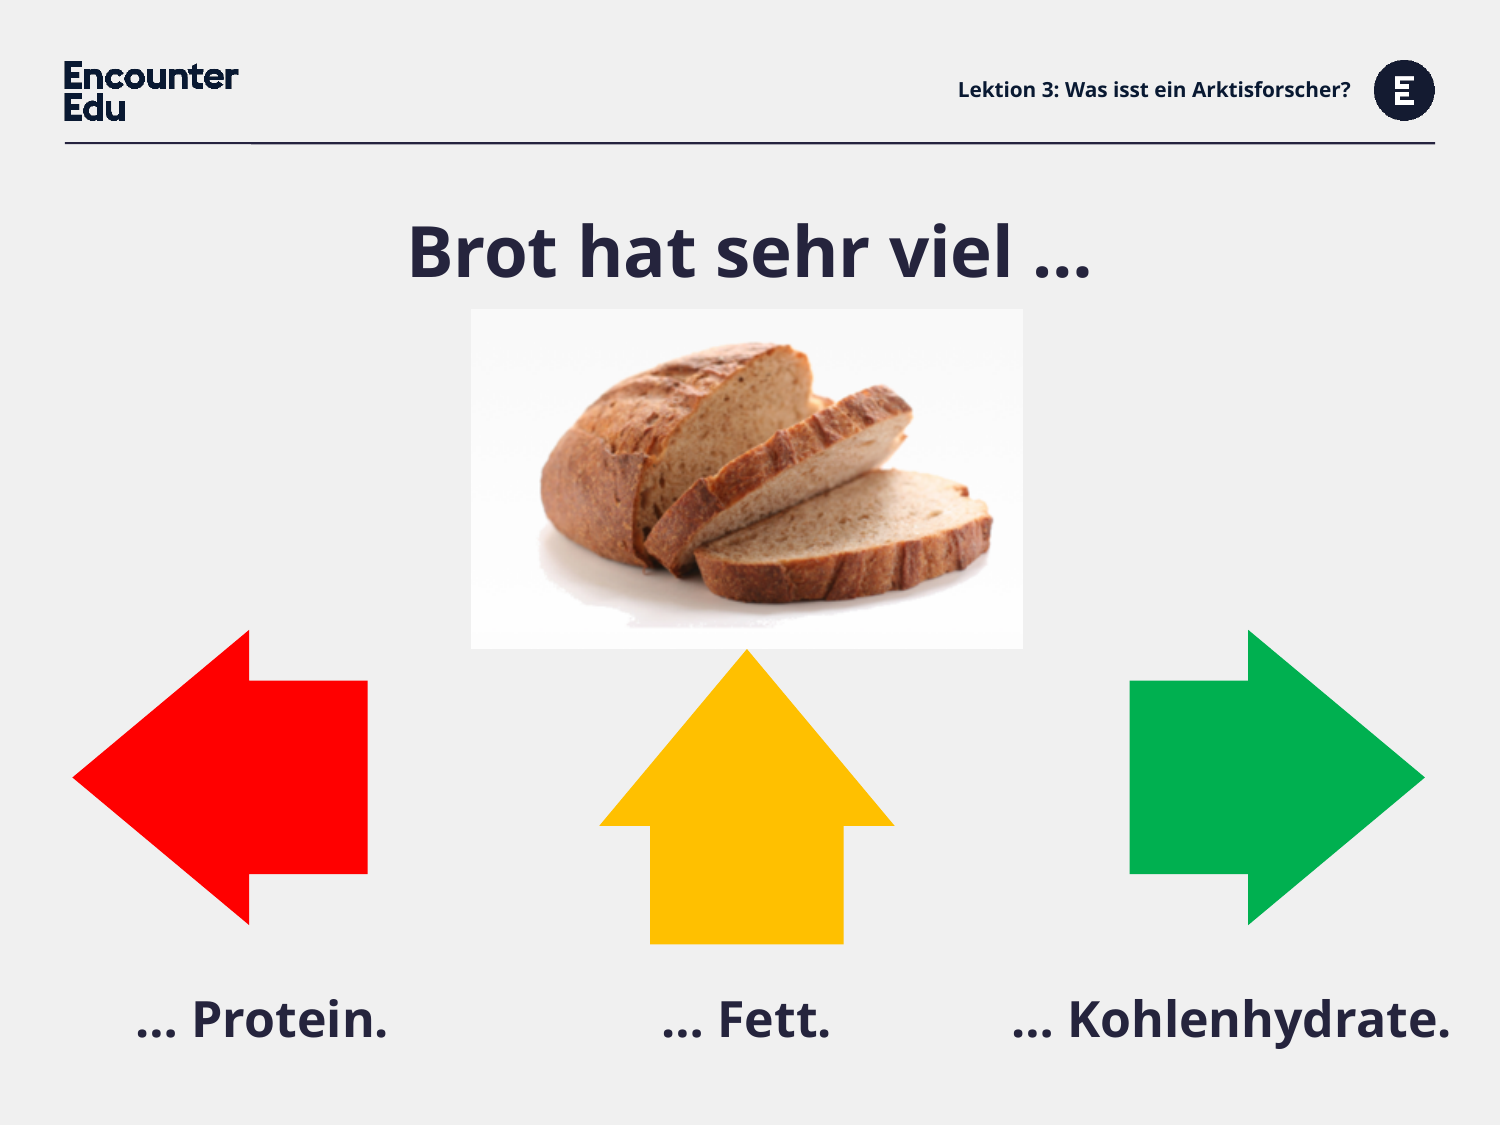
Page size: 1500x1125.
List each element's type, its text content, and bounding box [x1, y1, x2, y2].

text_box [597, 650, 897, 947]
table_header … Fett. [505, 976, 989, 1125]
title Lektion 3: Was isst ein Arktisforscher? [749, 67, 1359, 114]
text_box [1127, 627, 1428, 927]
picture [60, 59, 243, 122]
text_box Brot hat sehr viel … [73, 199, 1427, 300]
picture [1372, 58, 1436, 122]
table_header … Protein. [20, 976, 505, 1125]
table_header … Kohlenhydrate. [989, 976, 1474, 1125]
text_box [70, 627, 370, 927]
picture [471, 309, 1023, 650]
